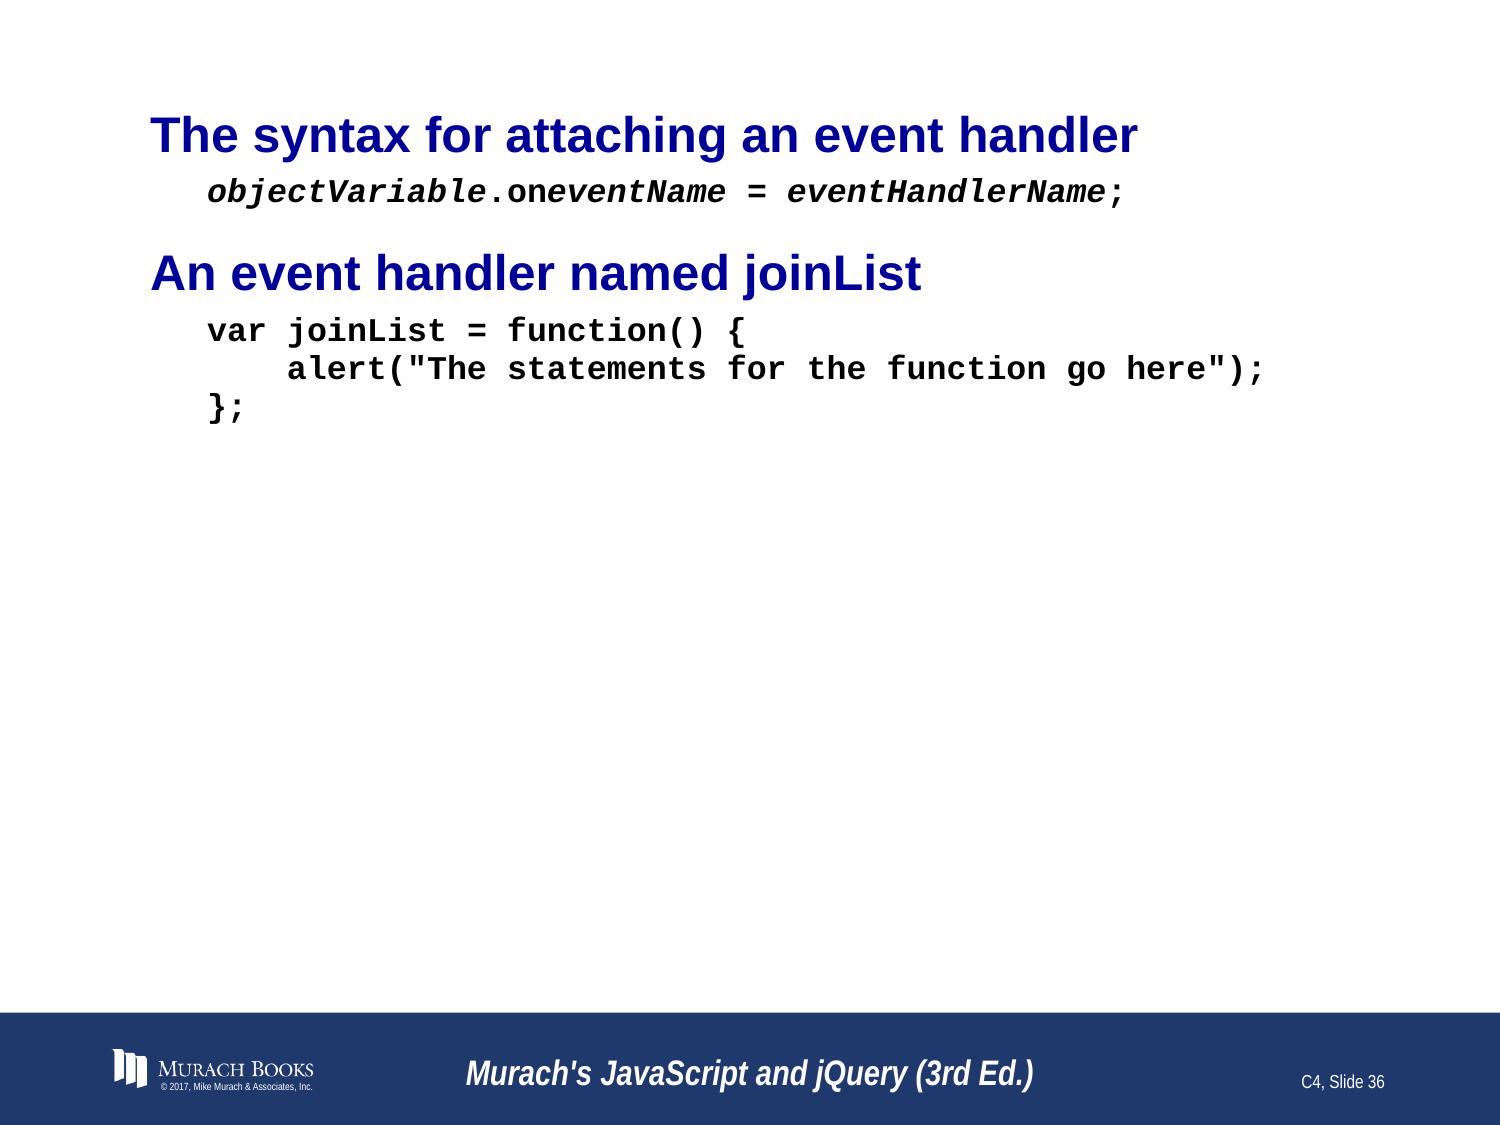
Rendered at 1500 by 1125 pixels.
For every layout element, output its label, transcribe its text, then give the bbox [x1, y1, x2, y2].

title The syntax for attaching an event handler [150, 102, 1350, 164]
footer © 2017, Mike Murach & Associates, Inc. [12, 1025, 463, 1100]
slide_number C4, Slide 36 [1087, 1025, 1400, 1100]
slide_number Murach's JavaScript and jQuery (3rd Ed.) [463, 1025, 1050, 1100]
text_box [149, 174, 1350, 428]
